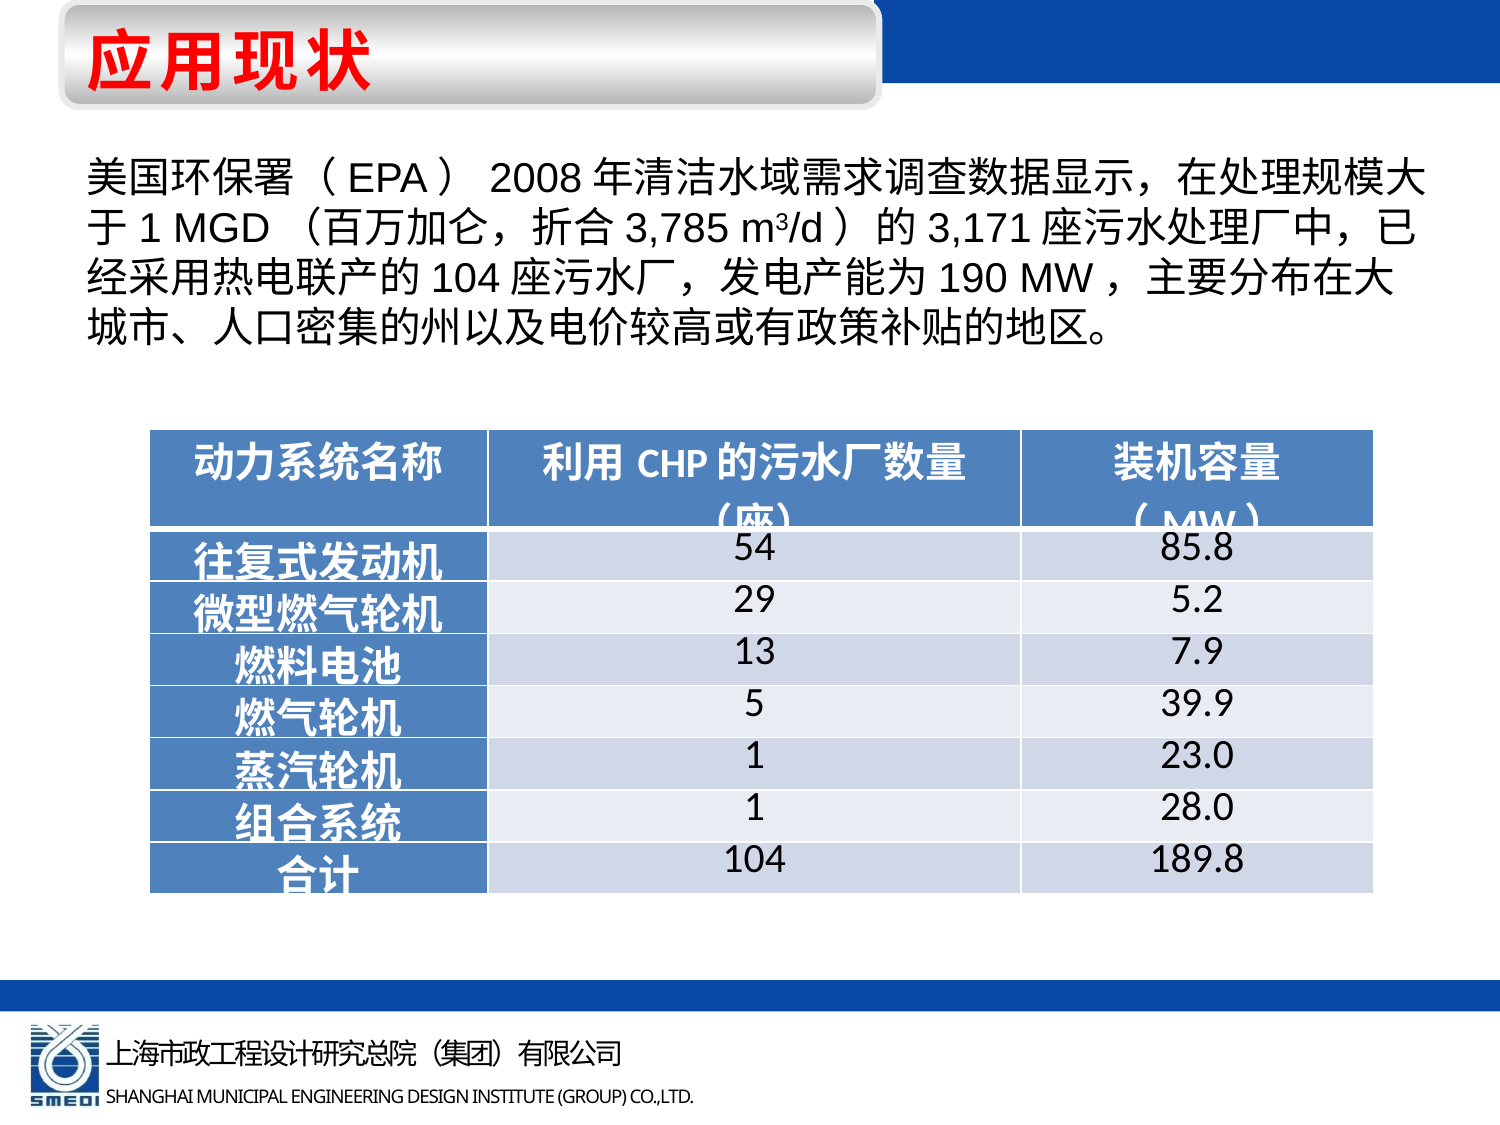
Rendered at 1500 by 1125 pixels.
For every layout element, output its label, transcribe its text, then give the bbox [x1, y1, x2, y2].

table_cell 1 [489, 738, 1020, 789]
table_cell 5.2 [1022, 582, 1373, 633]
table_cell 7.9 [1022, 634, 1373, 685]
table_cell 合计 [150, 843, 487, 893]
table_cell 组合系统 [150, 791, 487, 841]
table_cell 23.0 [1022, 738, 1373, 789]
table_cell 1 [489, 791, 1020, 841]
table_cell 189.8 [1022, 843, 1373, 893]
table_header 装机容量（MW） [1022, 430, 1373, 526]
table_cell 微型燃气轮机 [150, 582, 487, 633]
table_cell 104 [489, 843, 1020, 893]
text_box [61, 1, 877, 106]
table_cell 往复式发动机 [150, 532, 487, 580]
table_header 动力系统名称 [150, 430, 487, 526]
table_cell 54 [489, 532, 1020, 580]
table_cell 13 [489, 634, 1020, 685]
picture [30, 1023, 100, 1108]
text_box 美国环保署（EPA）2008年清洁水域需求调查数据显示，在处理规模大于1 MGD（百万加仑，折合3,785 m3/d）的3,171座污水处理厂中，已经采用热电联产的104座污水厂，发电产能为190 MW，主要分布在大城市、人口密集的州以及电价较高或有政策补贴的地区。 [72, 143, 1451, 359]
table_cell 燃气轮机 [150, 686, 487, 737]
table_cell 85.8 [1022, 532, 1373, 580]
table_cell 5 [489, 686, 1020, 737]
table_cell 29 [489, 582, 1020, 633]
table_cell 39.9 [1022, 686, 1373, 737]
table_header 利用CHP的污水厂数量（座） [489, 430, 1020, 526]
text_box 应用现状 [72, 11, 896, 106]
table_cell 燃料电池 [150, 634, 487, 685]
table_cell 蒸汽轮机 [150, 738, 487, 789]
table_cell 28.0 [1022, 791, 1373, 841]
